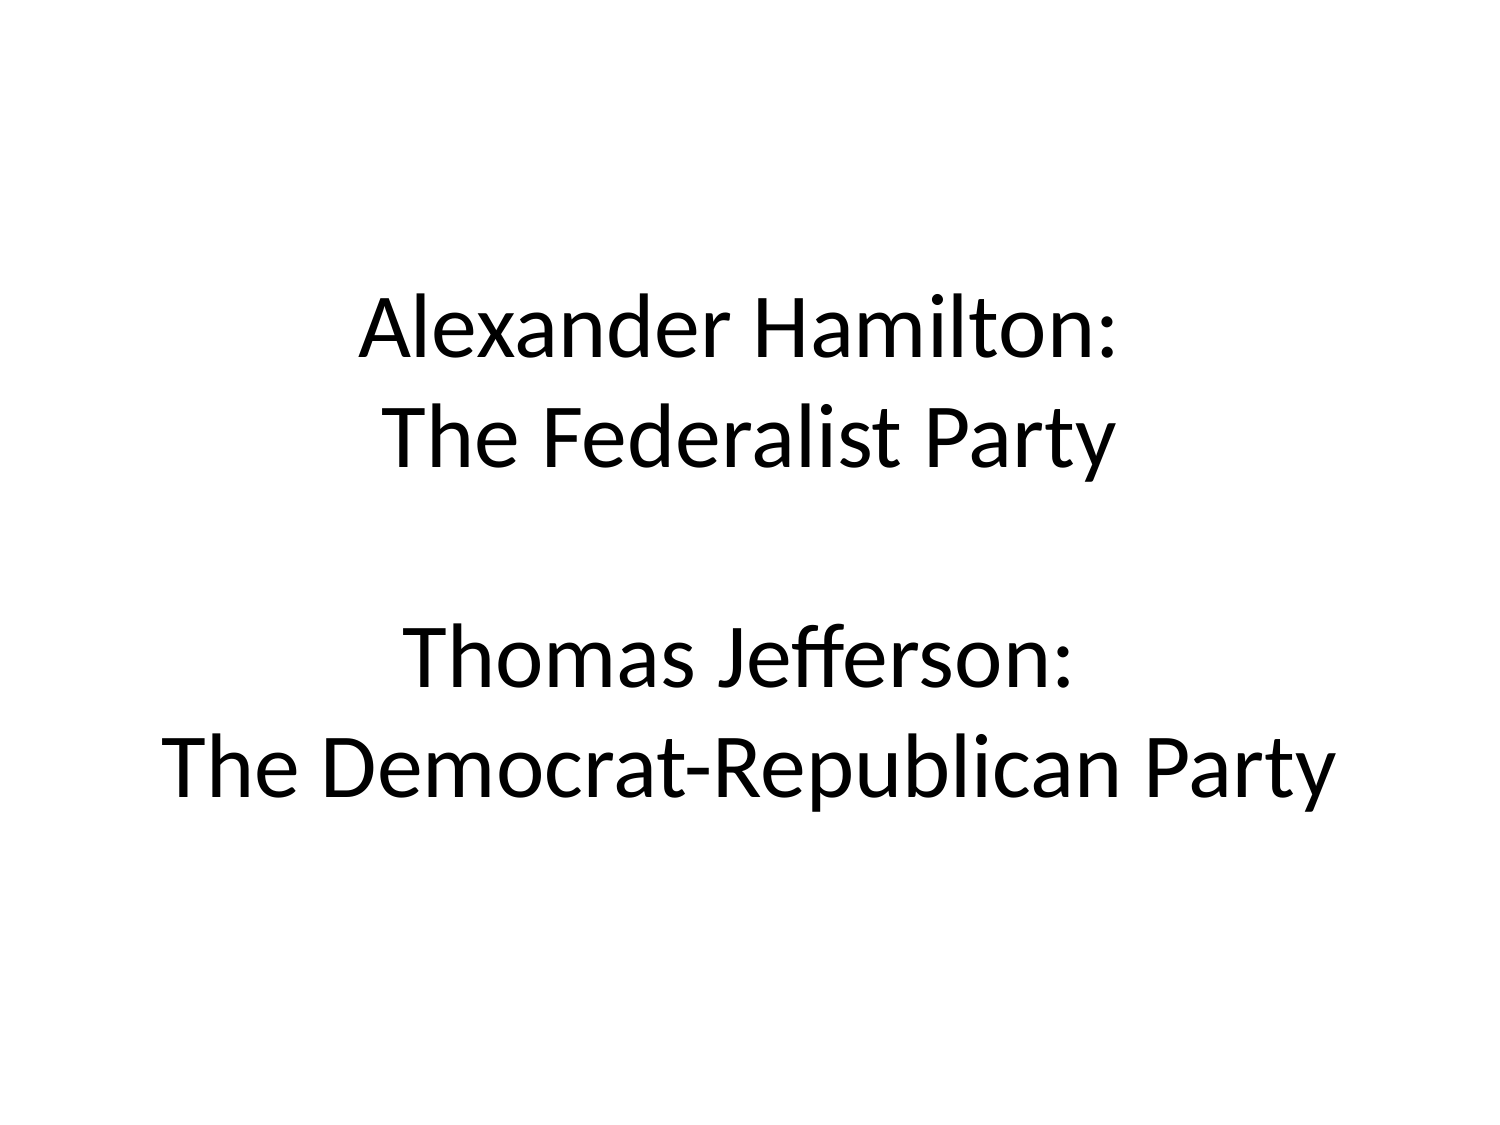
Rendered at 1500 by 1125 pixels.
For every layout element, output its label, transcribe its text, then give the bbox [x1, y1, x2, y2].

title Alexander Hamilton: The Federalist Party Thomas Jefferson: The Democrat-Republican Party [74, 44, 1426, 1038]
